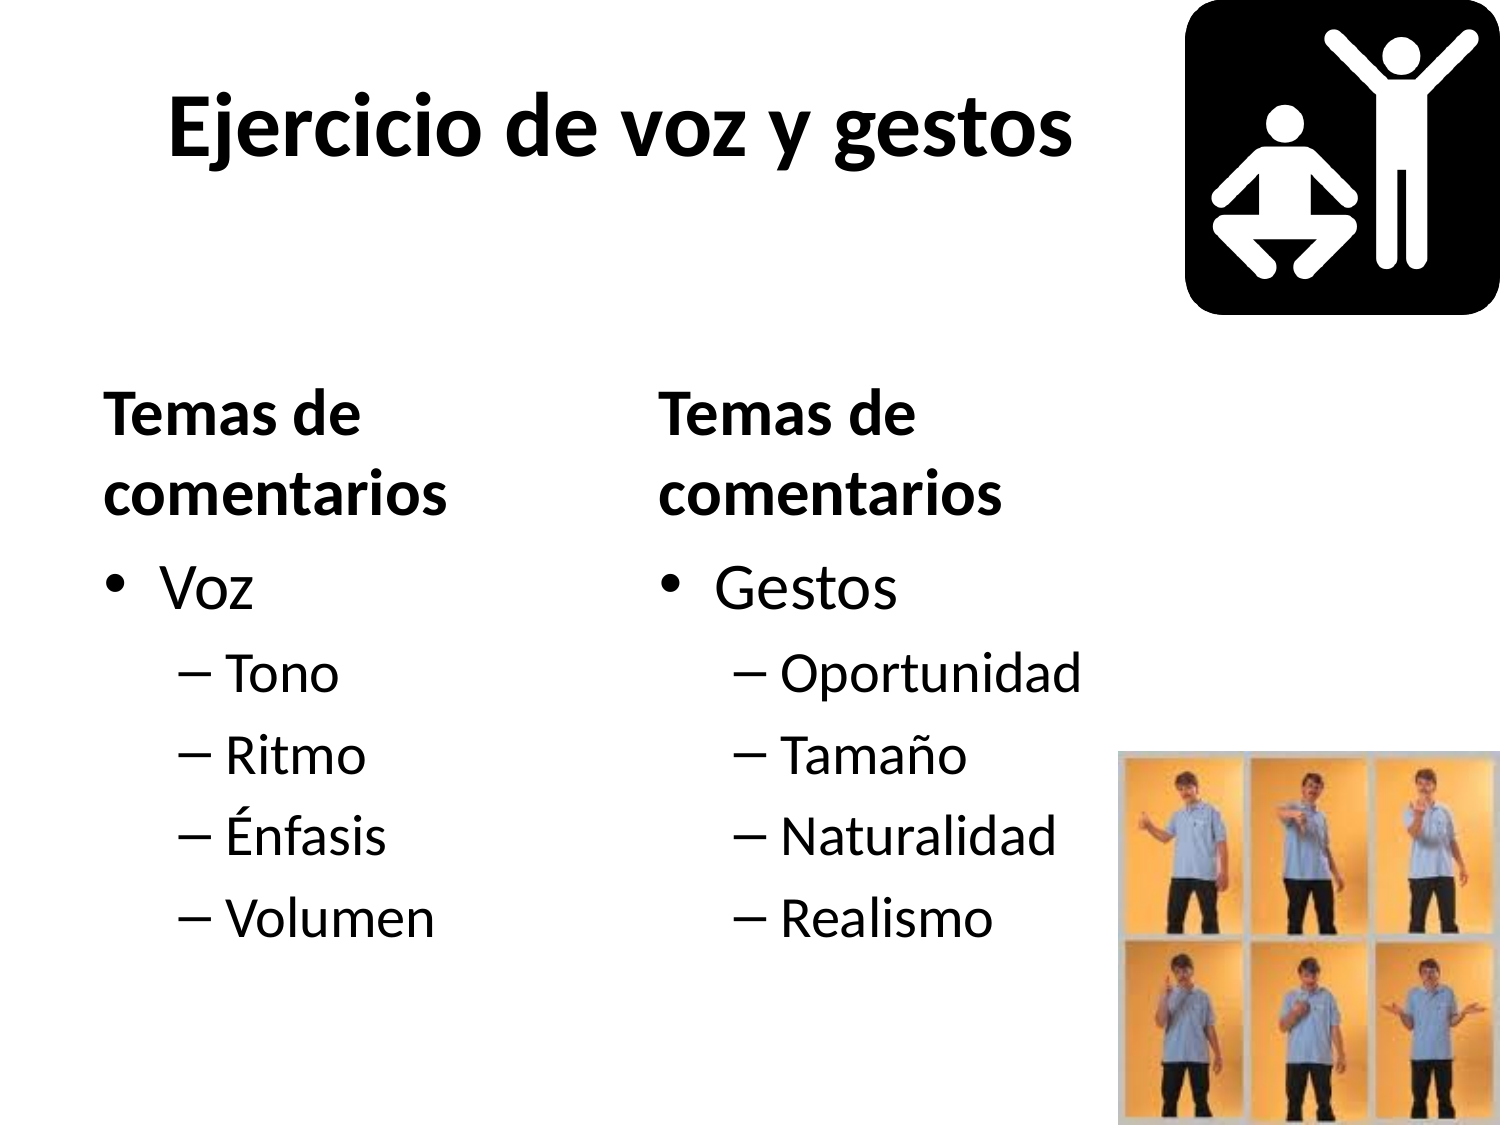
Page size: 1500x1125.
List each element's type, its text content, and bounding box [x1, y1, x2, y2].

picture [1185, 0, 1500, 315]
text_box Temas de comentarios Gestos Oportunidad Tamaño Naturalidad Realismo [643, 361, 1247, 1125]
picture [1118, 751, 1500, 1125]
list Temas de comentarios Voz Tono Ritmo Énfasis Volumen [88, 361, 609, 1125]
title Ejercicio de voz y gestos [76, 66, 1180, 173]
